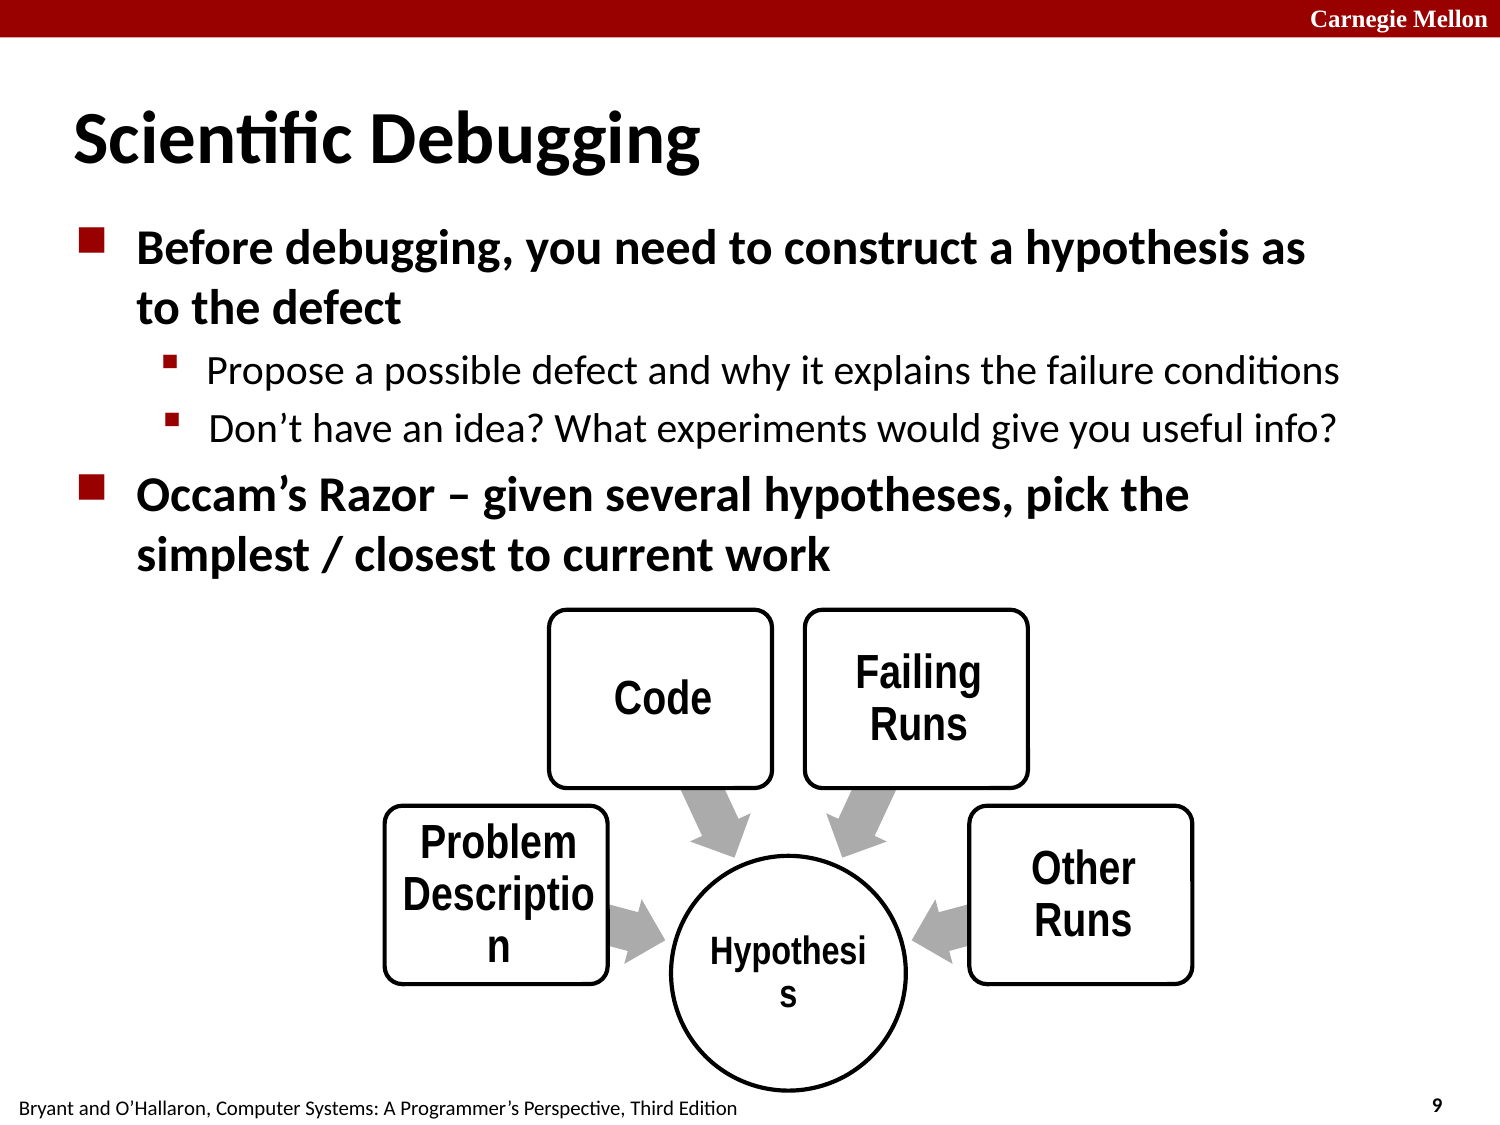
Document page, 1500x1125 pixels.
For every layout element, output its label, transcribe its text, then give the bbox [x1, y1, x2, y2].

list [100, 609, 1477, 1091]
list Before debugging, you need to construct a hypothesis as to the defect Propose a possible defect and why it explains the failure conditions Don’t have an idea? What experiments would give you useful info? Occam’s Razor – given several hypotheses, pick the simplest / closest to current work [64, 206, 1361, 570]
title Scientific Debugging [58, 71, 1305, 197]
